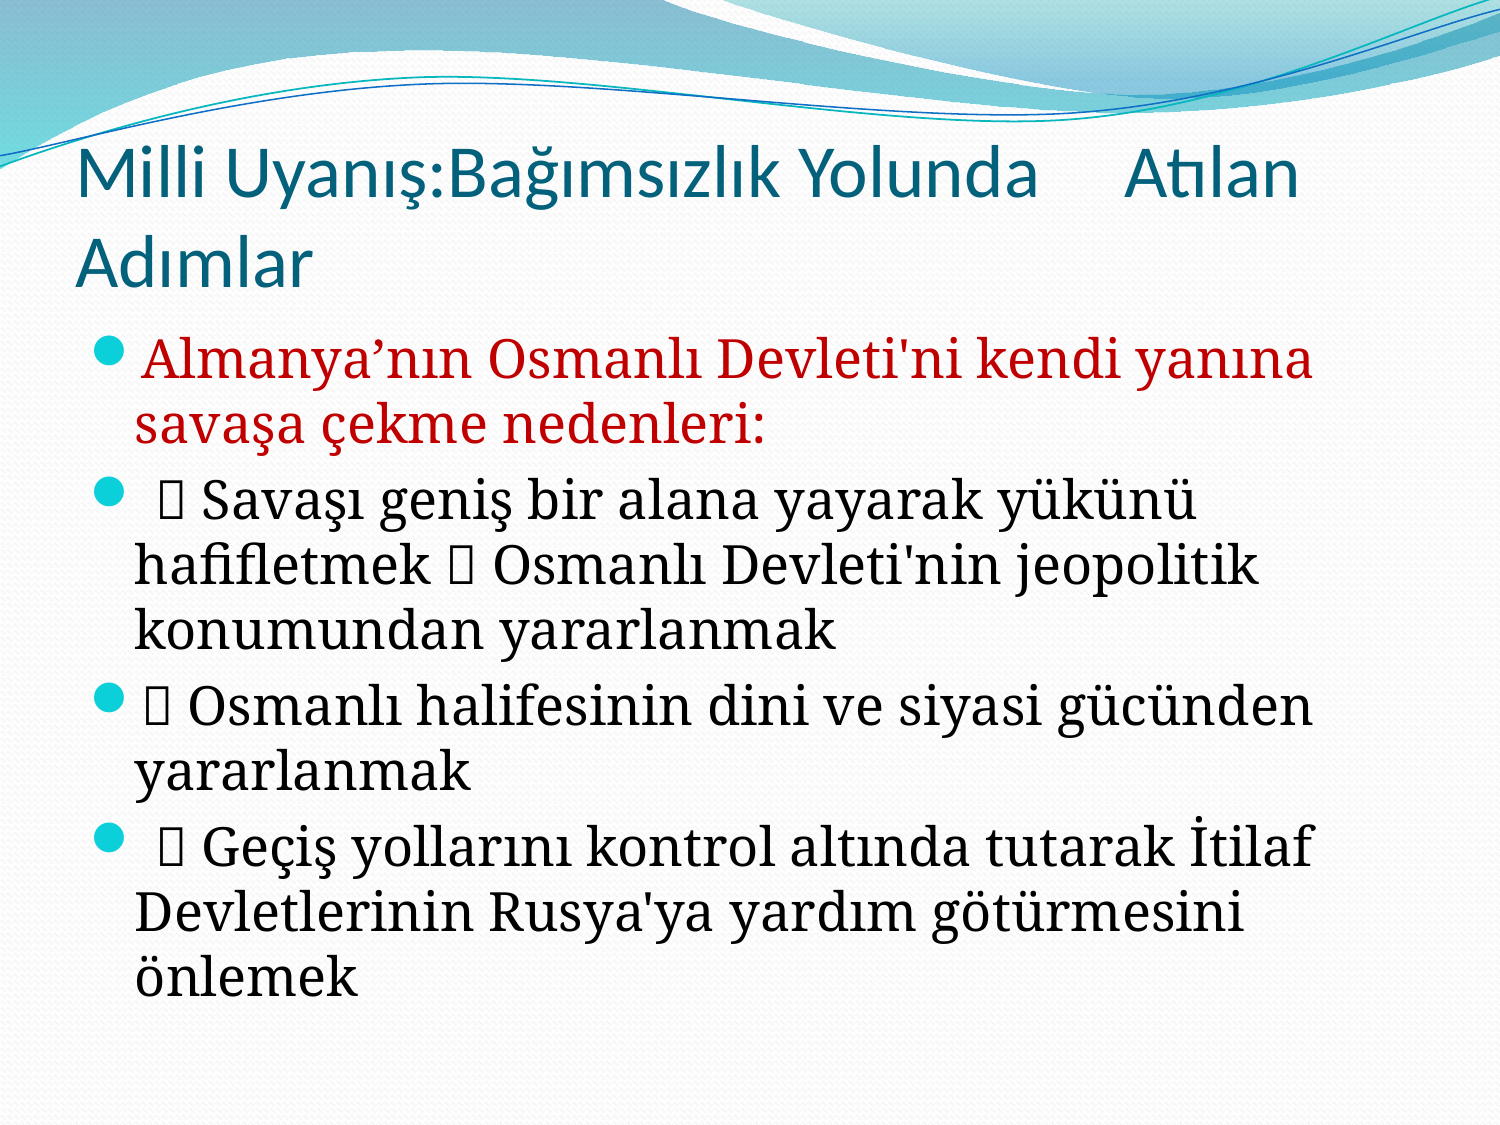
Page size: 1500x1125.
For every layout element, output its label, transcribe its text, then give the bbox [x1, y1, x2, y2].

title Milli Uyanış:Bağımsızlık Yolunda Atılan Adımlar [75, 115, 1425, 303]
list Almanya’nın Osmanlı Devleti'ni kendi yanına savaşa çekme nedenleri:  Savaşı geniş bir alana yayarak yükünü hafifletmek  Osmanlı Devleti'nin jeopolitik konumundan yararlanmak  Osmanlı halifesinin dini ve siyasi gücünden yararlanmak  Geçiş yollarını kontrol altında tutarak İtilaf Devletlerinin Rusya'ya yardım götürmesini önlemek [75, 317, 1425, 1038]
